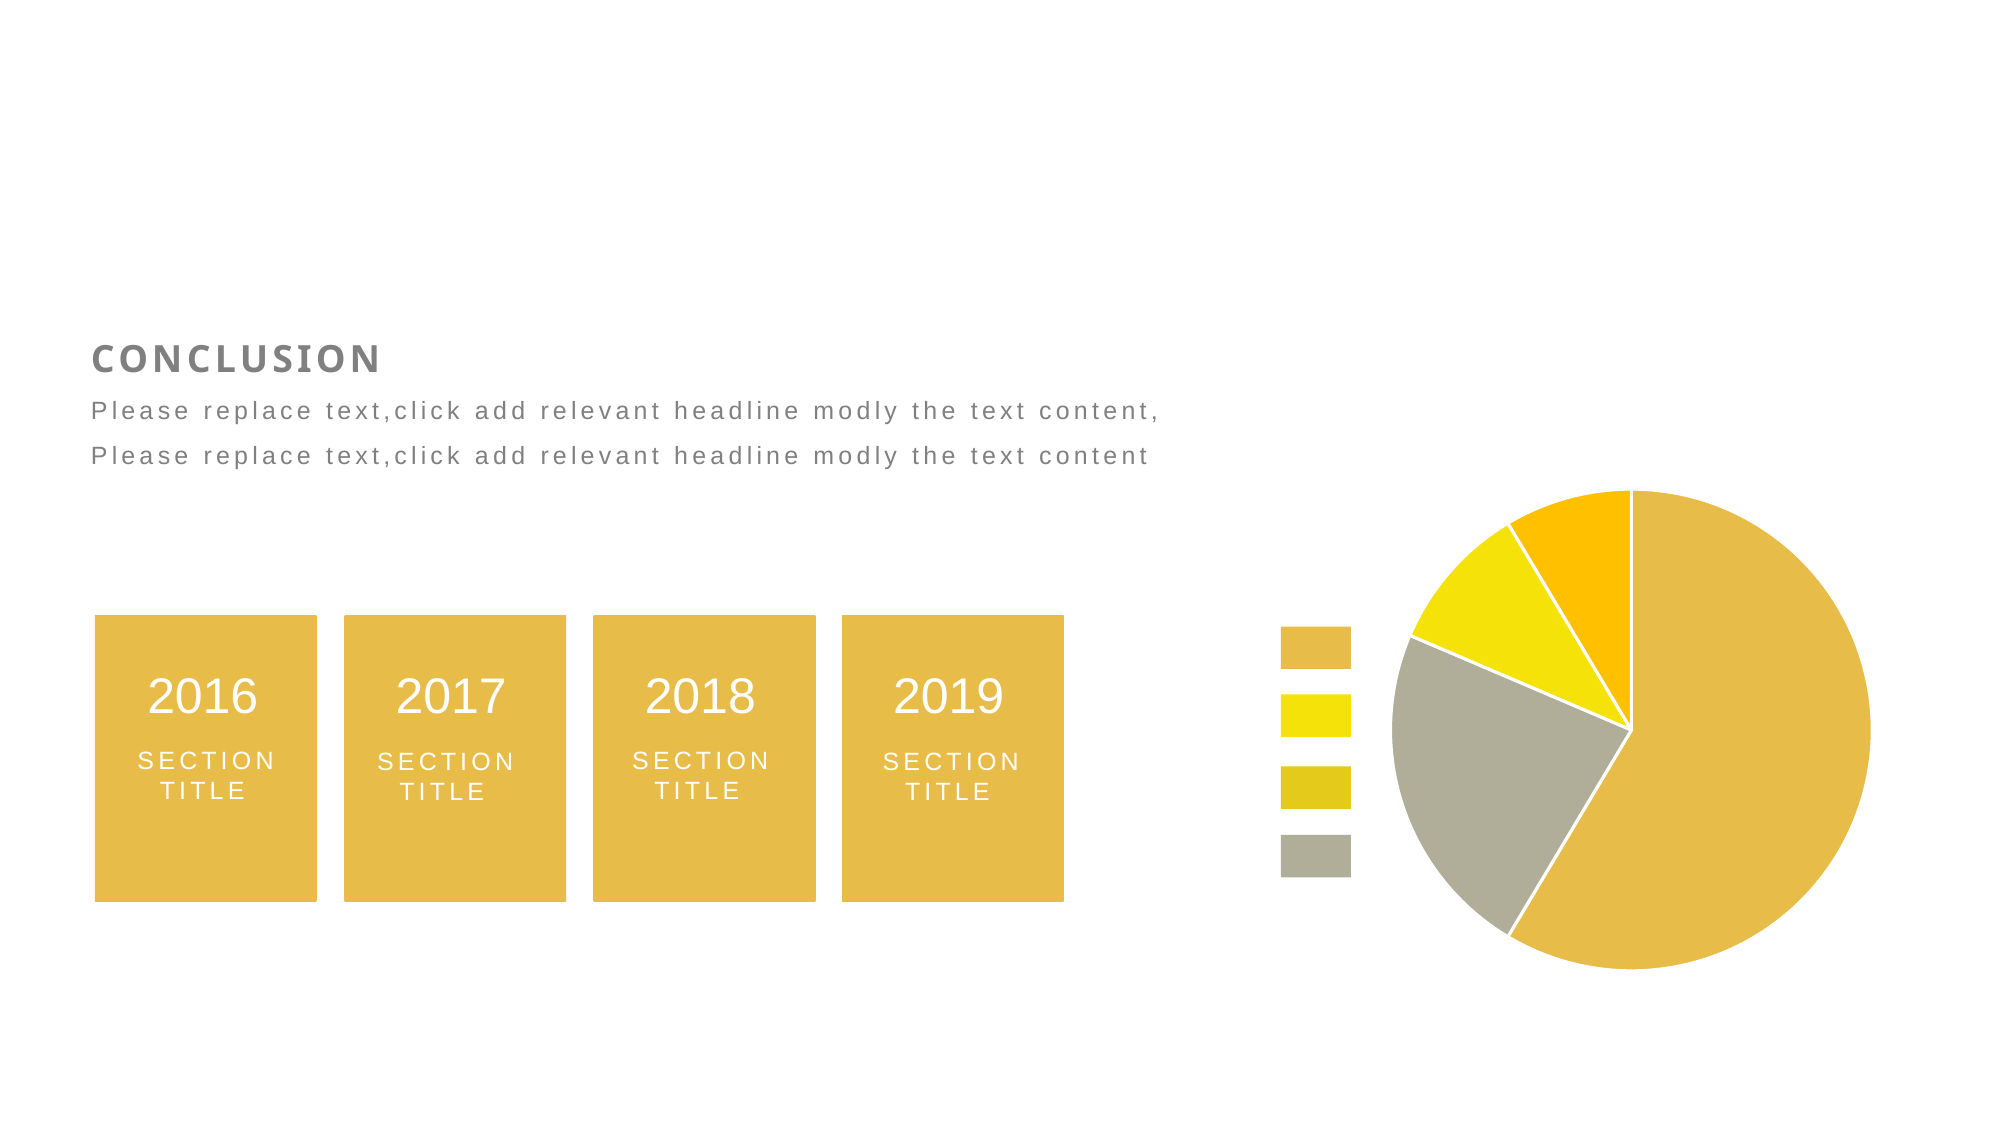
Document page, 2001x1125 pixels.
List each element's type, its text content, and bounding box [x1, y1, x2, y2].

text_box [1280, 693, 1296, 738]
text_box 2016 [132, 655, 282, 731]
text_box SECTION TITLE [122, 737, 289, 812]
text_box 2017 [380, 655, 530, 731]
text_box 2019 [878, 655, 1028, 731]
text_box [1280, 834, 1296, 878]
text_box [94, 614, 318, 903]
text_box 2018 [630, 655, 779, 731]
text_box [841, 614, 1065, 903]
text_box SECTION TITLE [617, 737, 784, 812]
text_box SECTION TITLE [362, 738, 529, 813]
text_box [1280, 625, 1296, 670]
text_box SECTION TITLE [867, 738, 1034, 814]
text_box CONCLUSION Please replace text,click add relevant headline modly the text content, Please replace text,click add relevant headline modly the text content [76, 305, 1209, 478]
text_box [343, 614, 567, 903]
text_box [593, 614, 816, 903]
text_box [1280, 765, 1296, 810]
chart [1296, 478, 1967, 981]
